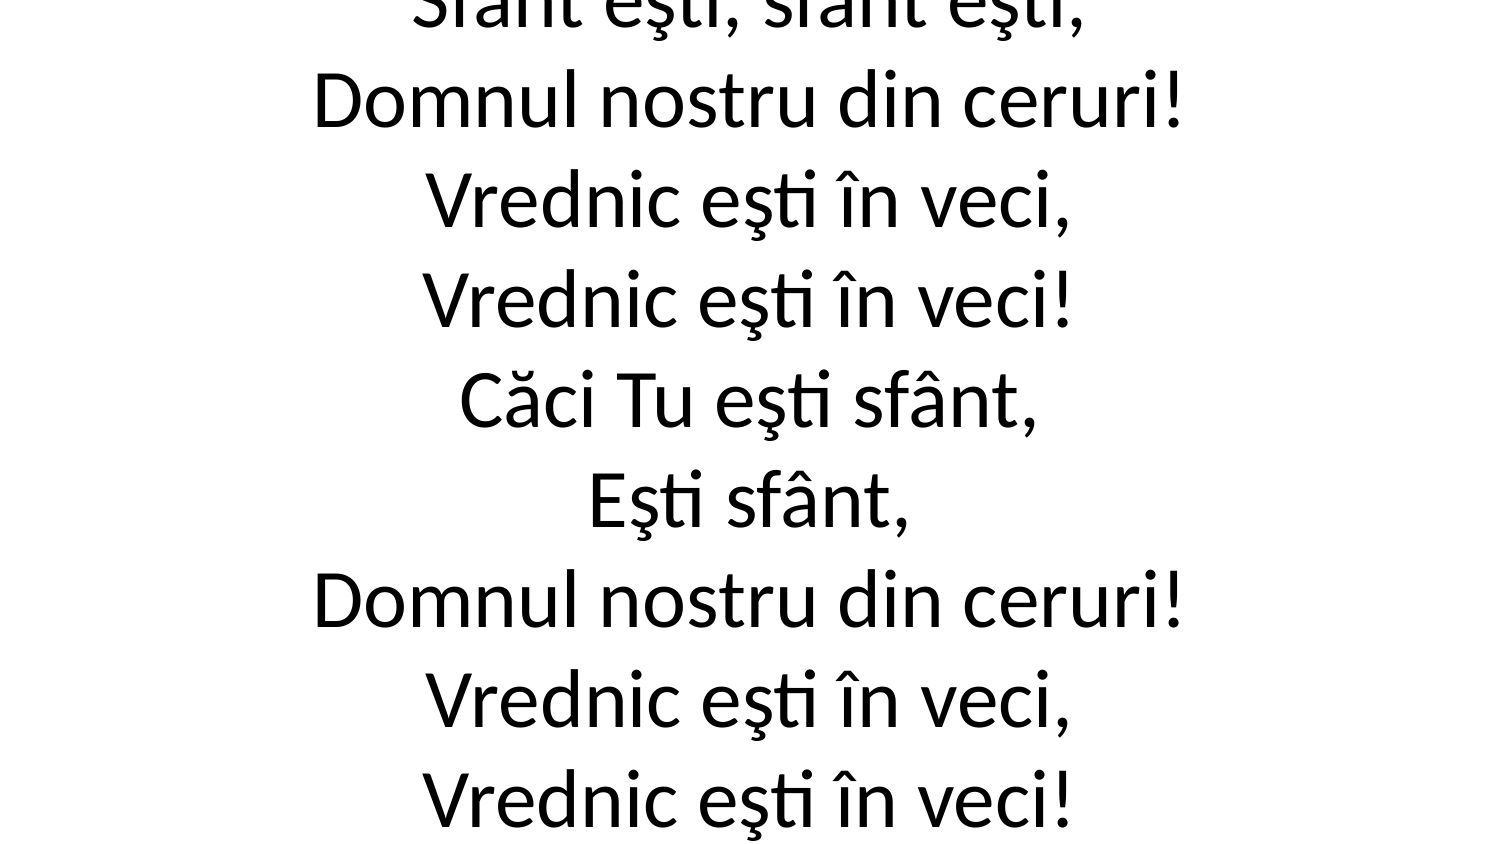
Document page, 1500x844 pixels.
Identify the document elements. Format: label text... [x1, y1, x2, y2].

text_box Sfânt eşti, sfânt eşti, Domnul nostru din ceruri! Vrednic eşti în veci, Vrednic eşti în veci! Căci Tu eşti sfânt, Eşti sfânt, Domnul nostru din ceruri! Vrednic eşti în veci, Vrednic eşti în veci! Amin! [297, 0, 1203, 844]
